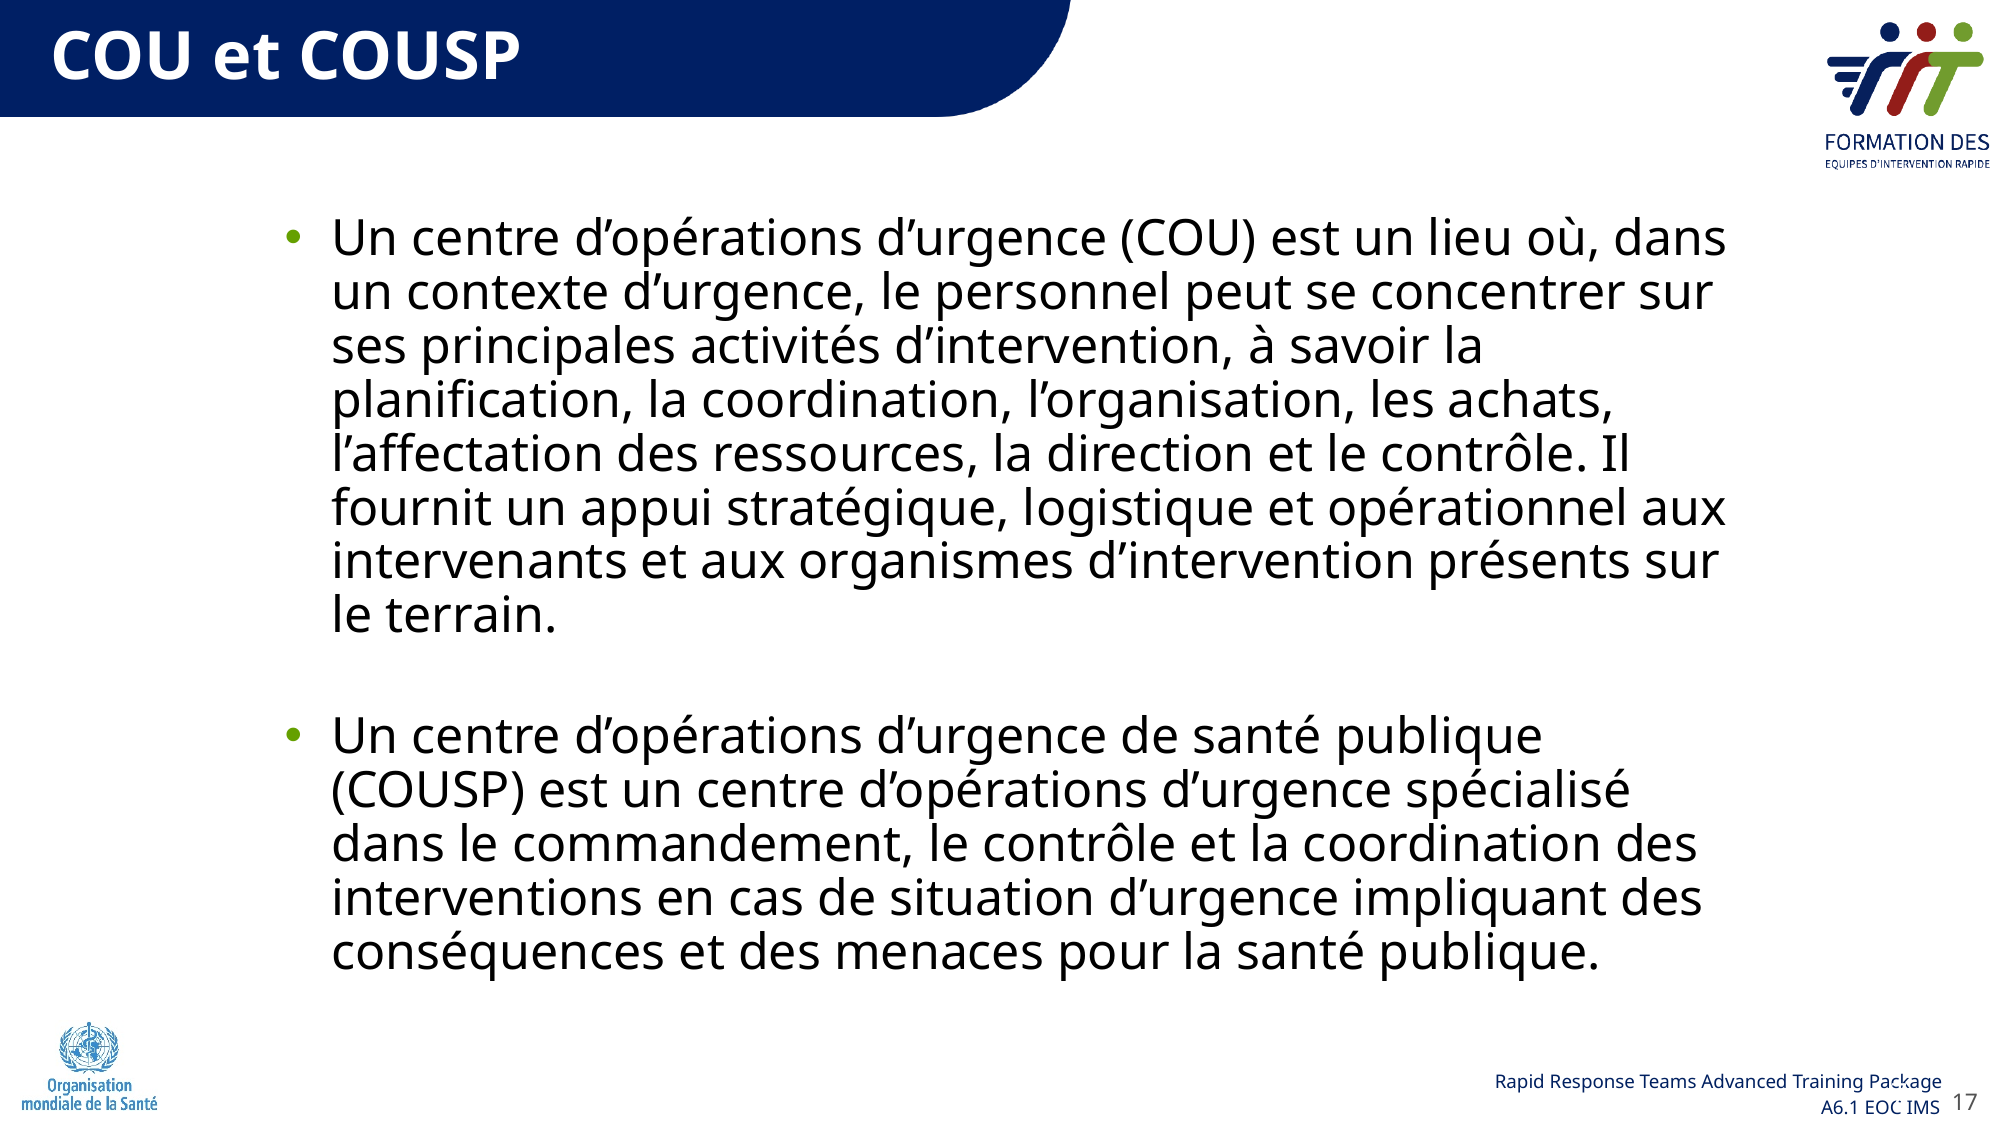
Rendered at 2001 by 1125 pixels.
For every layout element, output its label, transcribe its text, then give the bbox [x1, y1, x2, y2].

picture [1825, 21, 1990, 170]
list Un centre d’opérations d’urgence (COU) est un lieu où, dans un contexte d’urgence, le personnel peut se concentrer sur ses principales activités d’intervention, à savoir la planification, la coordination, l’organisation, les achats, l’affectation des ressources, la direction et le contrôle. Il fournit un appui stratégique, logistique et opérationnel aux intervenants et aux organismes d’intervention présents sur le terrain. Un centre d’opérations d’urgence de santé publique (COUSP) est un centre d’opérations d’urgence spécialisé dans le commandement, le contrôle et la coordination des interventions en cas de situation d’urgence impliquant des conséquences et des menaces pour la santé publique. [276, 204, 1740, 969]
title COU et COUSP [42, 4, 630, 112]
slide_number 17 [1882, 1037, 1930, 1092]
picture [0, 0, 1072, 117]
picture [20, 1020, 158, 1111]
